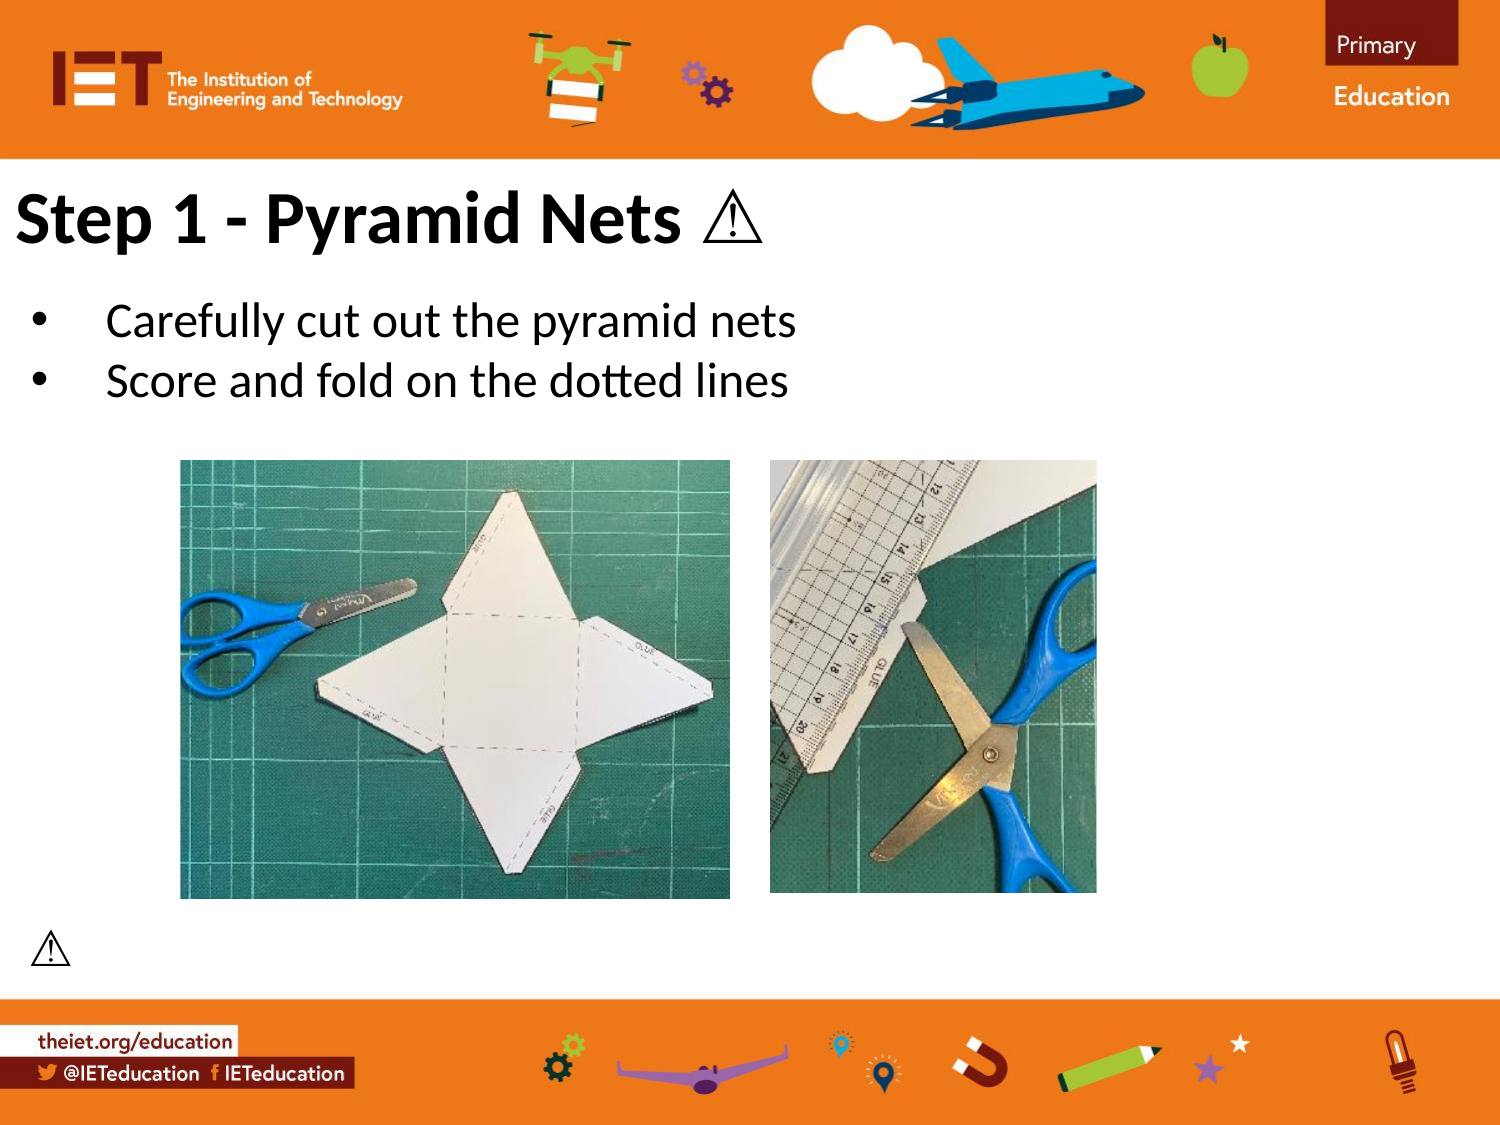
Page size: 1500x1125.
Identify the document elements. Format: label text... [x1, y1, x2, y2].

picture [0, 0, 1500, 1125]
text_box Carefully cut out the pyramid nets Score and fold on the dotted lines [16, 280, 815, 416]
text_box Step 1 - Pyramid Nets ⚠ [0, 171, 1374, 284]
text_box ⚠ [13, 909, 103, 985]
